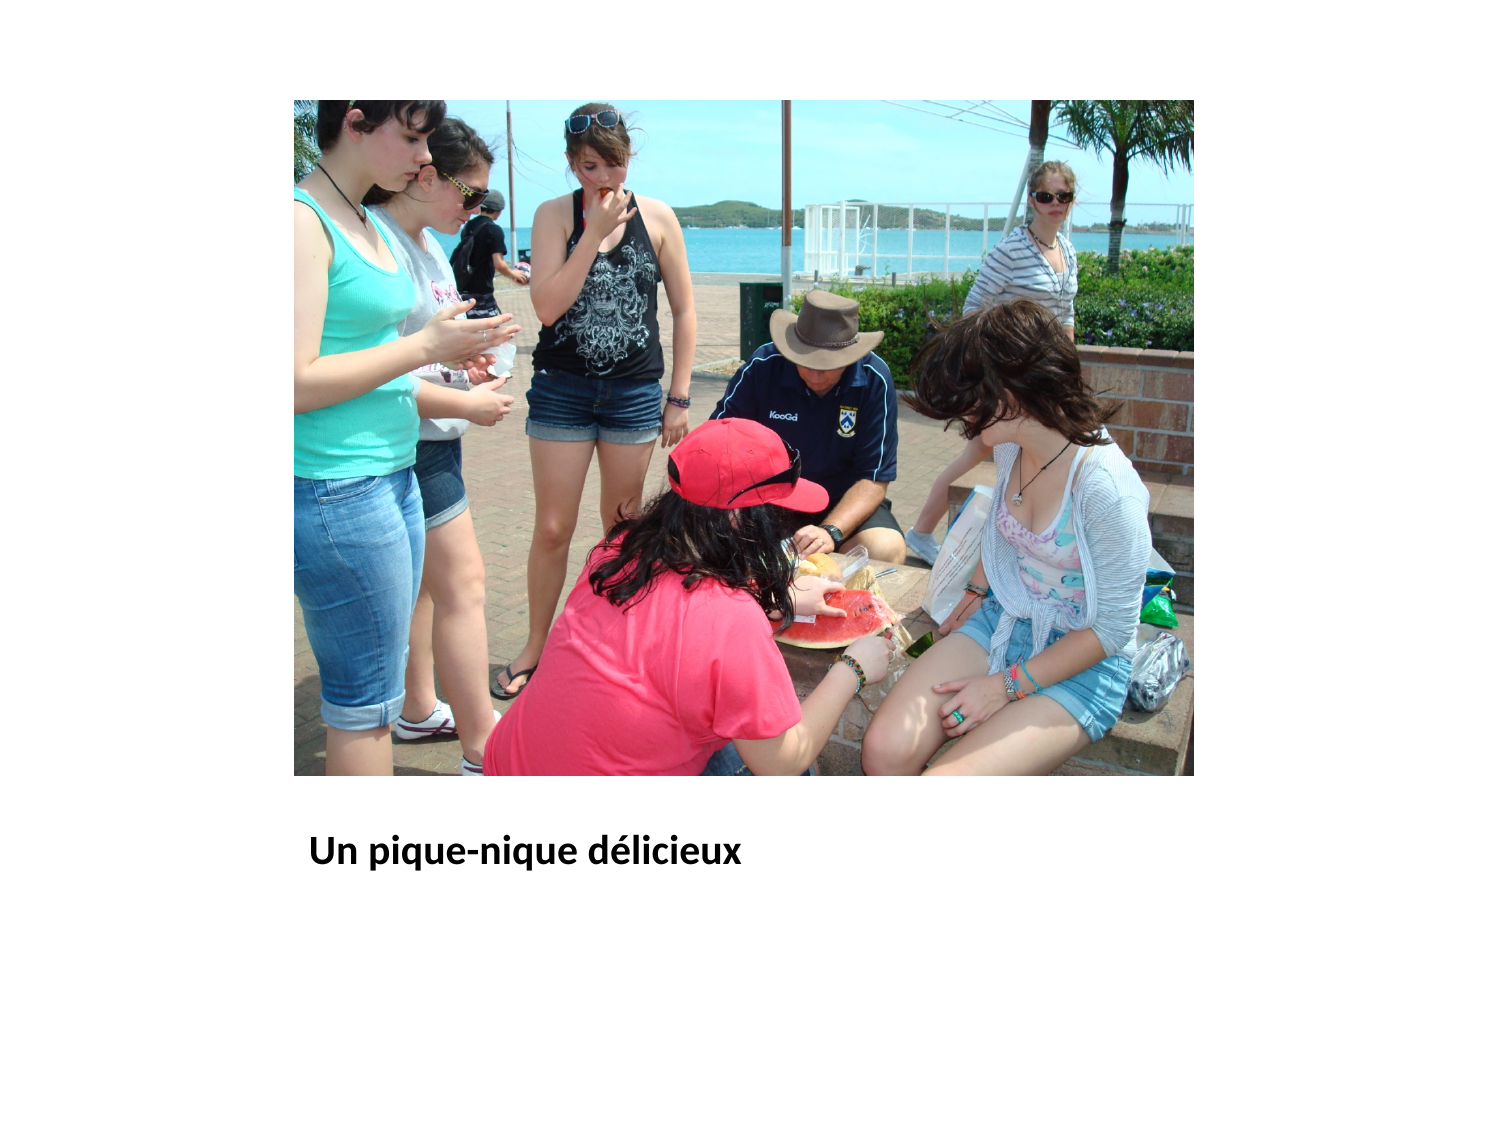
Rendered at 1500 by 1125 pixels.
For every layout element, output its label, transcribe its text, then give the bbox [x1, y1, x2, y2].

picture [293, 100, 1195, 776]
title Un pique-nique délicieux [294, 787, 1194, 881]
